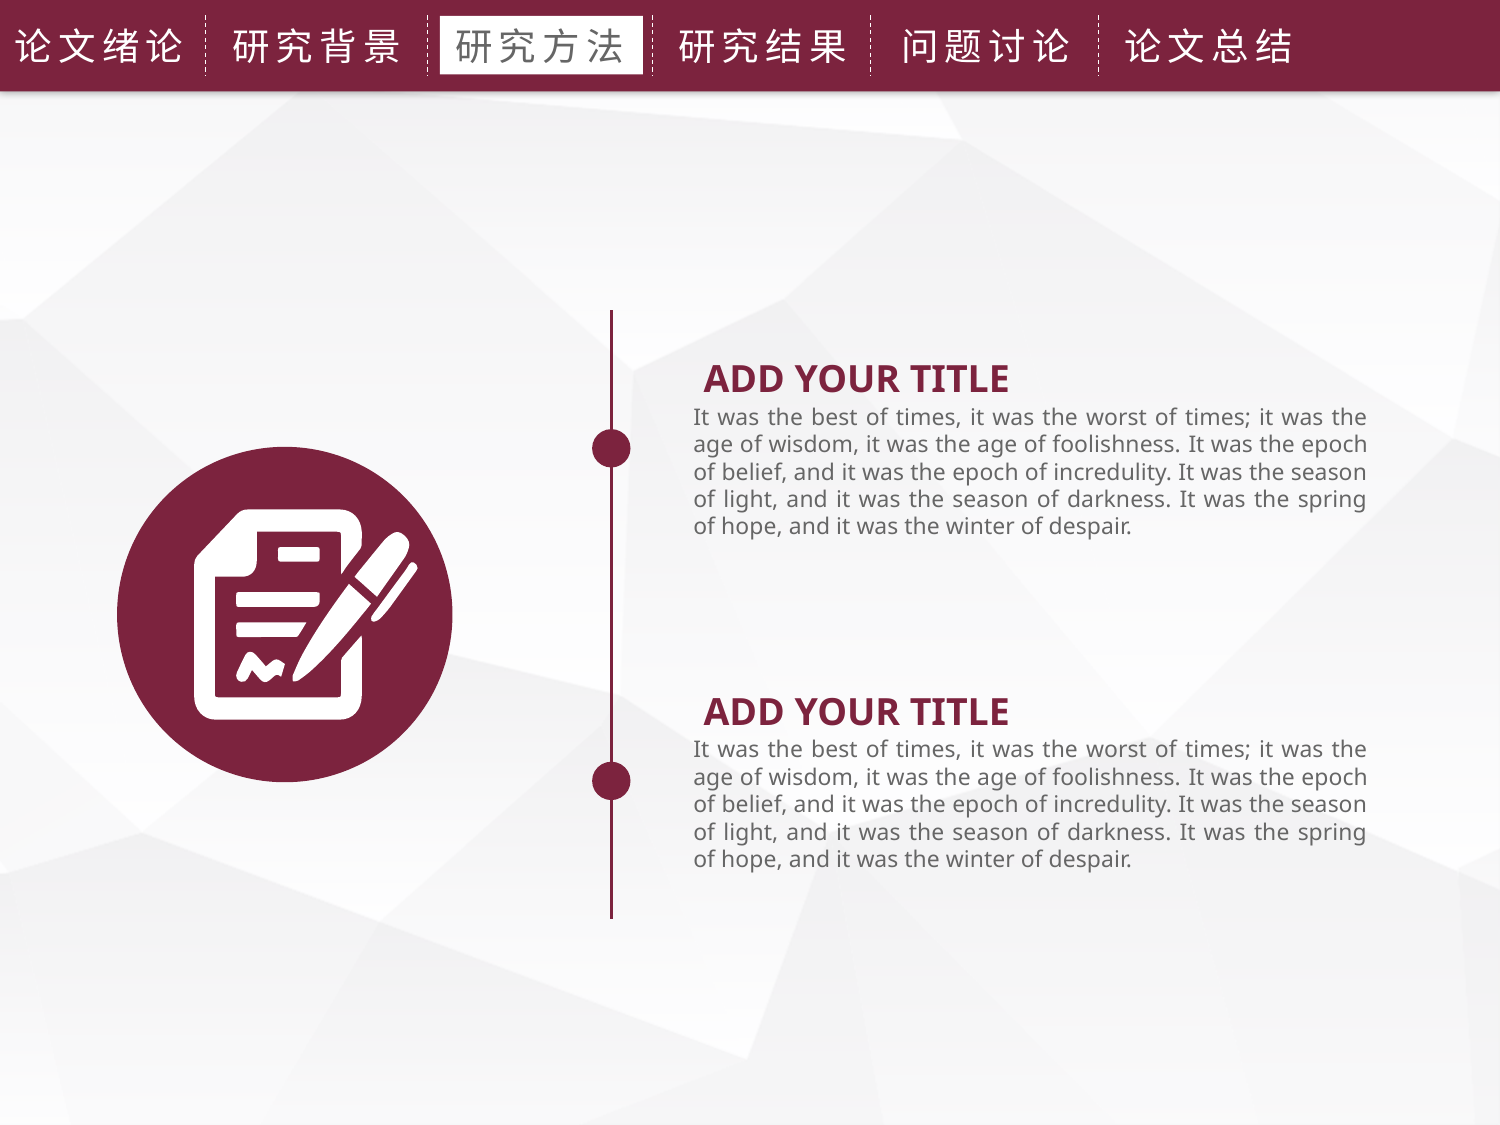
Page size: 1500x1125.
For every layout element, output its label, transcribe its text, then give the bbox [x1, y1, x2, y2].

text_box 论文绪论 [0, 15, 211, 76]
text_box 问题讨论 [886, 15, 1098, 76]
text_box [418, 510, 454, 719]
text_box It was the best of times, it was the worst of times; it was the age of wisdom, it was the age of foolishness. It was the epoch of belief, and it was the epoch of incredulity. It was the season of light, and it was the season of darkness. It was the spring of hope, and it was the winter of despair. [678, 727, 1383, 880]
text_box 研究结果 [871, 15, 876, 76]
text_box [593, 310, 630, 919]
text_box 论文总结 [1109, 15, 1322, 76]
text_box [116, 445, 417, 784]
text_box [194, 509, 418, 720]
picture [0, 92, 1500, 1125]
text_box ADD YOUR TITLE [678, 680, 1035, 740]
text_box [0, 0, 1500, 92]
text_box 研究结果 [663, 15, 870, 76]
text_box 研究方法 [440, 15, 652, 76]
text_box It was the best of times, it was the worst of times; it was the age of wisdom, it was the age of foolishness. It was the epoch of belief, and it was the epoch of incredulity. It was the season of light, and it was the season of darkness. It was the spring of hope, and it was the winter of despair. [678, 394, 1383, 547]
text_box ADD YOUR TITLE [678, 347, 1035, 408]
text_box 研究背景 [213, 15, 420, 76]
